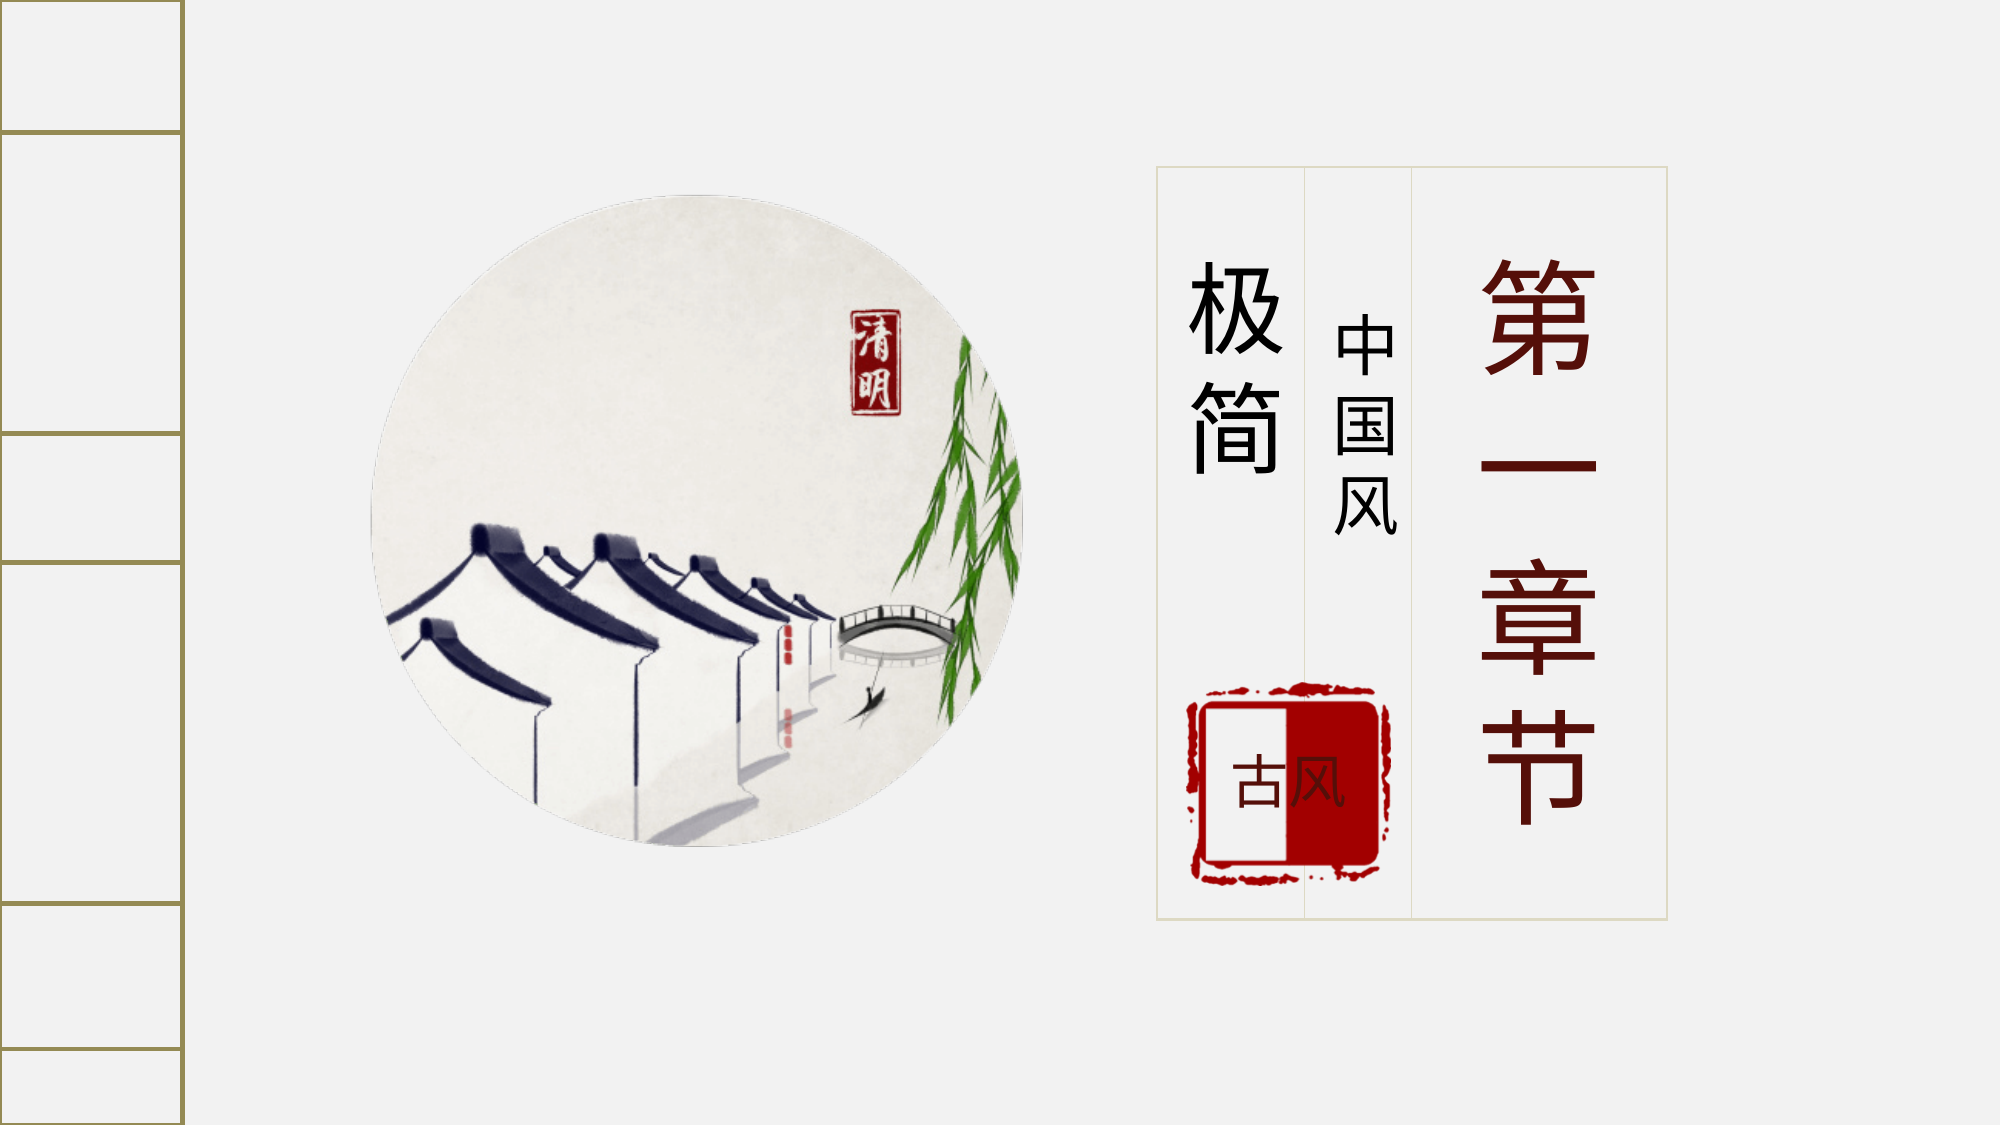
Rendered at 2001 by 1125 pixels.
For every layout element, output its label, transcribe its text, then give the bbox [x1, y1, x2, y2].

picture [1185, 682, 1391, 886]
text_box 古风 [1391, 737, 1401, 823]
text_box [1166, 166, 1668, 921]
picture [242, 100, 1166, 1024]
text_box 第一章 节 [1462, 232, 1607, 848]
text_box [0, 0, 184, 1125]
